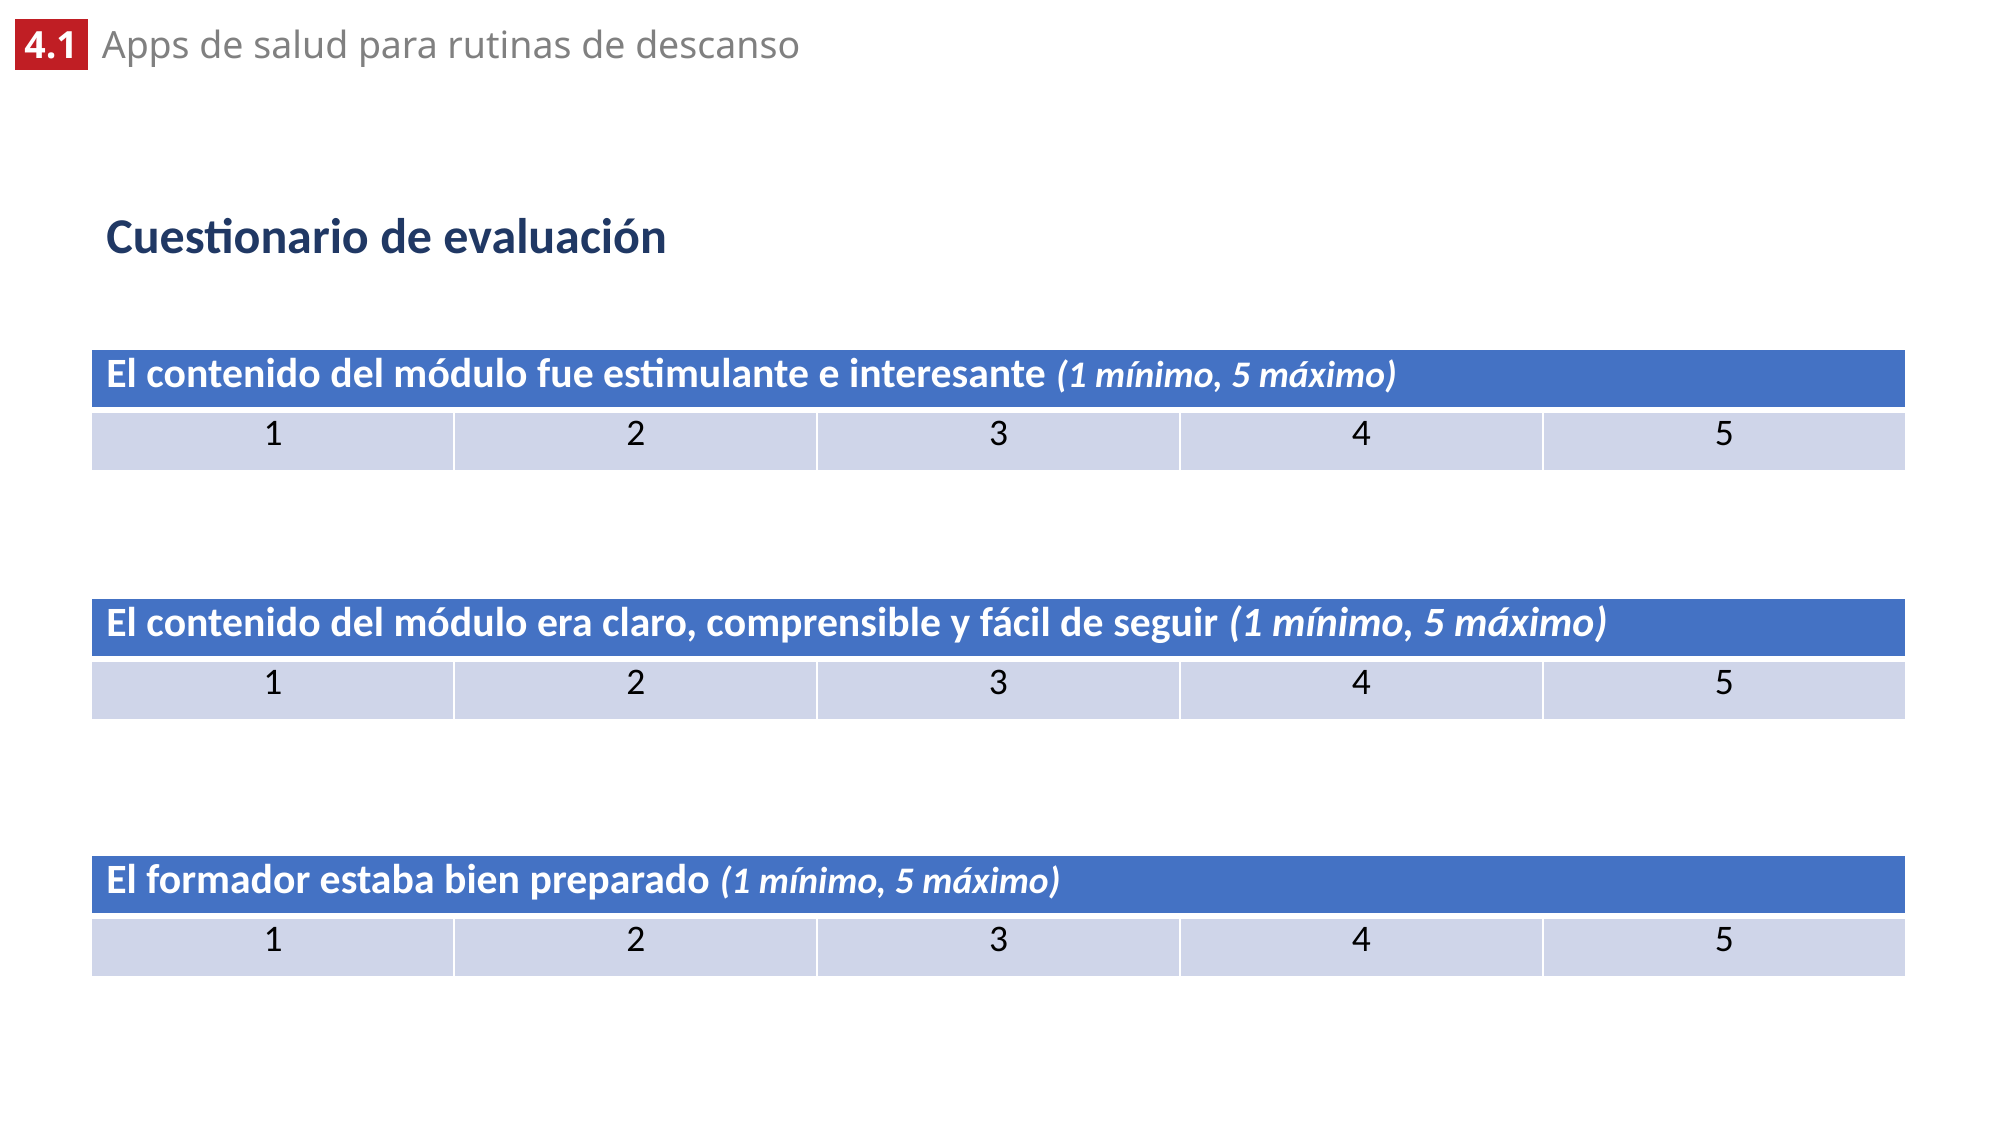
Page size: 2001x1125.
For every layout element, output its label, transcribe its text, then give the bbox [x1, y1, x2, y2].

table_cell 3 [818, 919, 1179, 976]
table_cell 5 [1544, 413, 1905, 470]
table_cell 1 [92, 662, 453, 719]
table_cell 1 [92, 919, 453, 976]
table_header El contenido del módulo fue estimulante e interesante (1 mínimo, 5 máximo) [92, 350, 1905, 407]
table_cell 2 [455, 413, 816, 470]
table_cell 2 [455, 919, 816, 976]
table_cell 4 [1181, 662, 1542, 719]
table_cell 3 [818, 413, 1179, 470]
table_header El formador estaba bien preparado (1 mínimo, 5 máximo) [92, 856, 1905, 913]
table_cell 5 [1544, 919, 1905, 976]
table_cell 4 [1181, 413, 1542, 470]
table_cell 5 [1544, 662, 1905, 719]
table_cell 1 [92, 413, 453, 470]
table_cell 3 [818, 662, 1179, 719]
table_cell 2 [455, 662, 816, 719]
title Cuestionario de evaluación [91, 177, 1906, 297]
table_cell 4 [1181, 919, 1542, 976]
table_header El contenido del módulo era claro, comprensible y fácil de seguir (1 mínimo, 5 máximo) [92, 599, 1905, 656]
